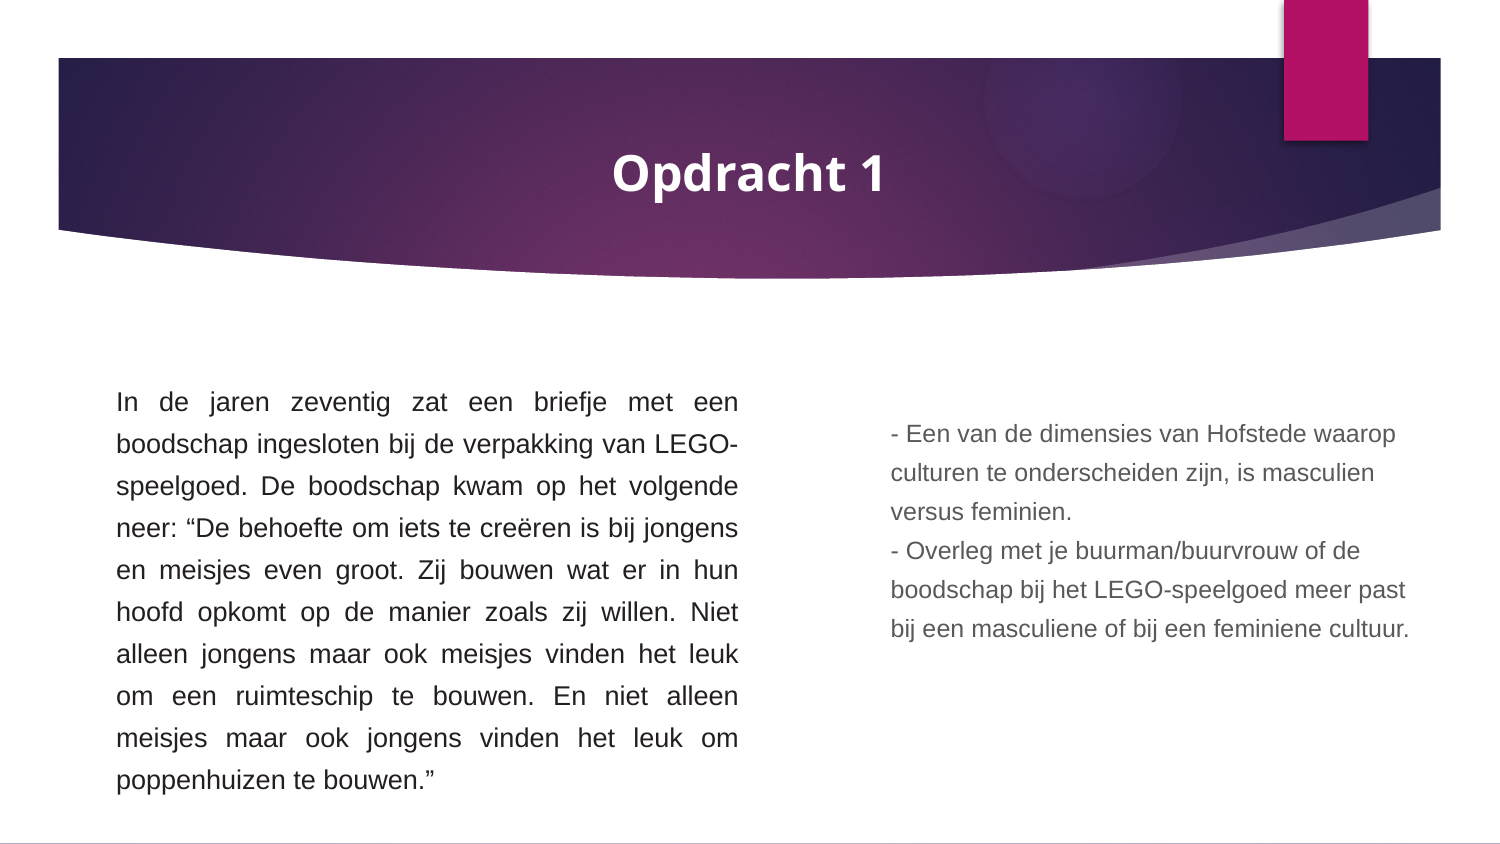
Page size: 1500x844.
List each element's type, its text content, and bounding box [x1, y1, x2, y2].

subtitle In de jaren zeventig zat een briefje met een boodschap ingesloten bij de verpakking van LEGO-speelgoed. De boodschap kwam op het volgende neer: “De behoefte om iets te creëren is bij jongens en meisjes even groot. Zij bouwen wat er in hun hoofd opkomt op de manier zoals zij willen. Niet alleen jongens maar ook meisjes vinden het leuk om een ruimteschip te bouwen. En niet alleen meisjes maar ook jongens vinden het leuk om poppenhuizen te bouwen.” [0, 359, 774, 811]
title Opdracht 1 [418, 80, 1082, 217]
list - Een van de dimensies van Hofstede waarop culturen te onderscheiden zijn, is masculien versus feminien. - Overleg met je buurman/buurvrouw of de boodschap bij het LEGO-speelgoed meer past bij een masculiene of bij een feminiene cultuur. [847, 258, 1477, 844]
